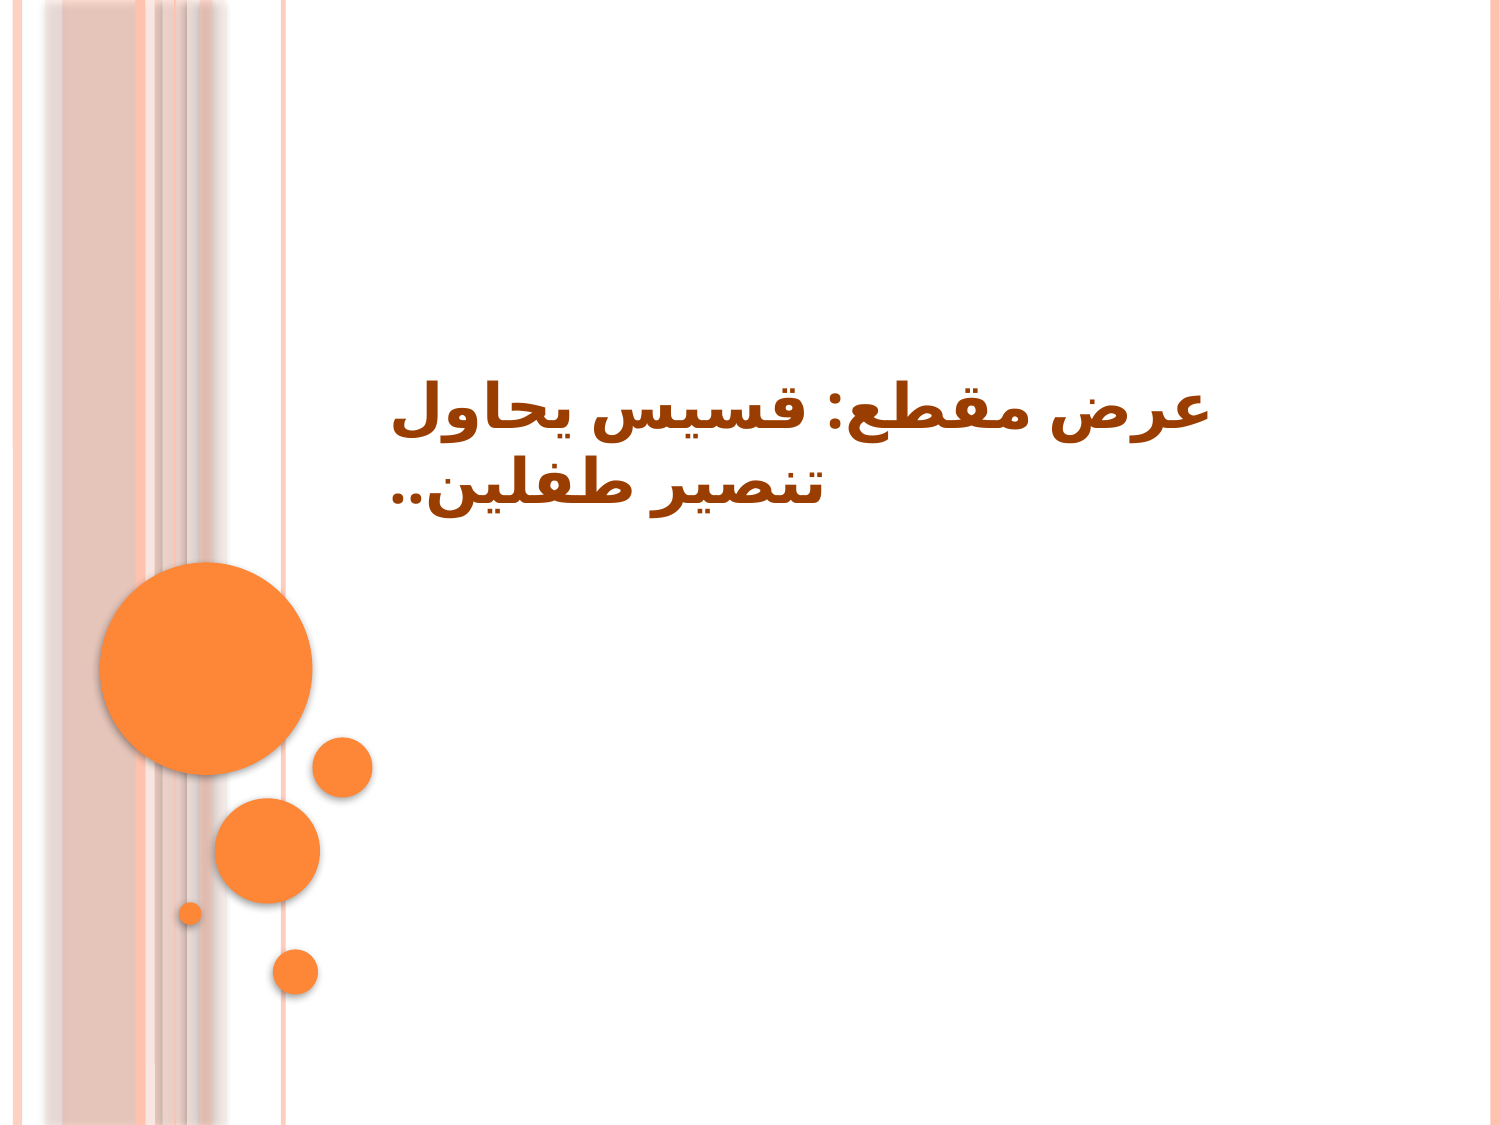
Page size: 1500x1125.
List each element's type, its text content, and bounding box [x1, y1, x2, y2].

title عرض مقطع: قسيس يحاول تنصير طفلين.. [375, 246, 1388, 824]
text_box [187, 187, 1207, 248]
